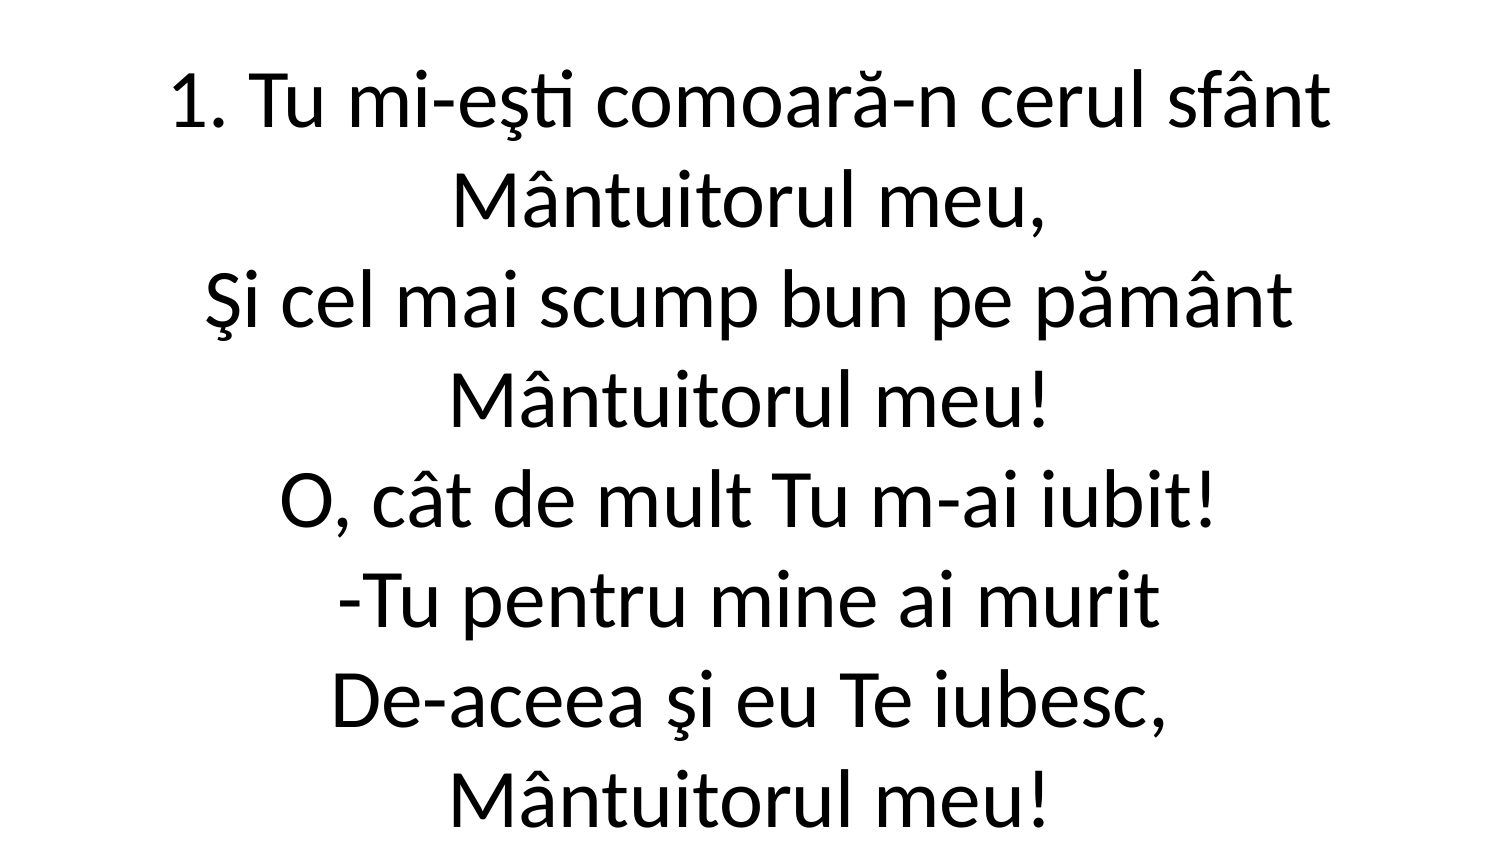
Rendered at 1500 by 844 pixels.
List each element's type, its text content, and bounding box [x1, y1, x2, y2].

text_box 1. Tu mi-eşti comoară-n cerul sfânt Mântuitorul meu, Şi cel mai scump bun pe pământ Mântuitorul meu! O, cât de mult Tu m-ai iubit! -Tu pentru mine ai murit De-aceea şi eu Te iubesc, Mântuitorul meu! [151, 0, 1349, 844]
